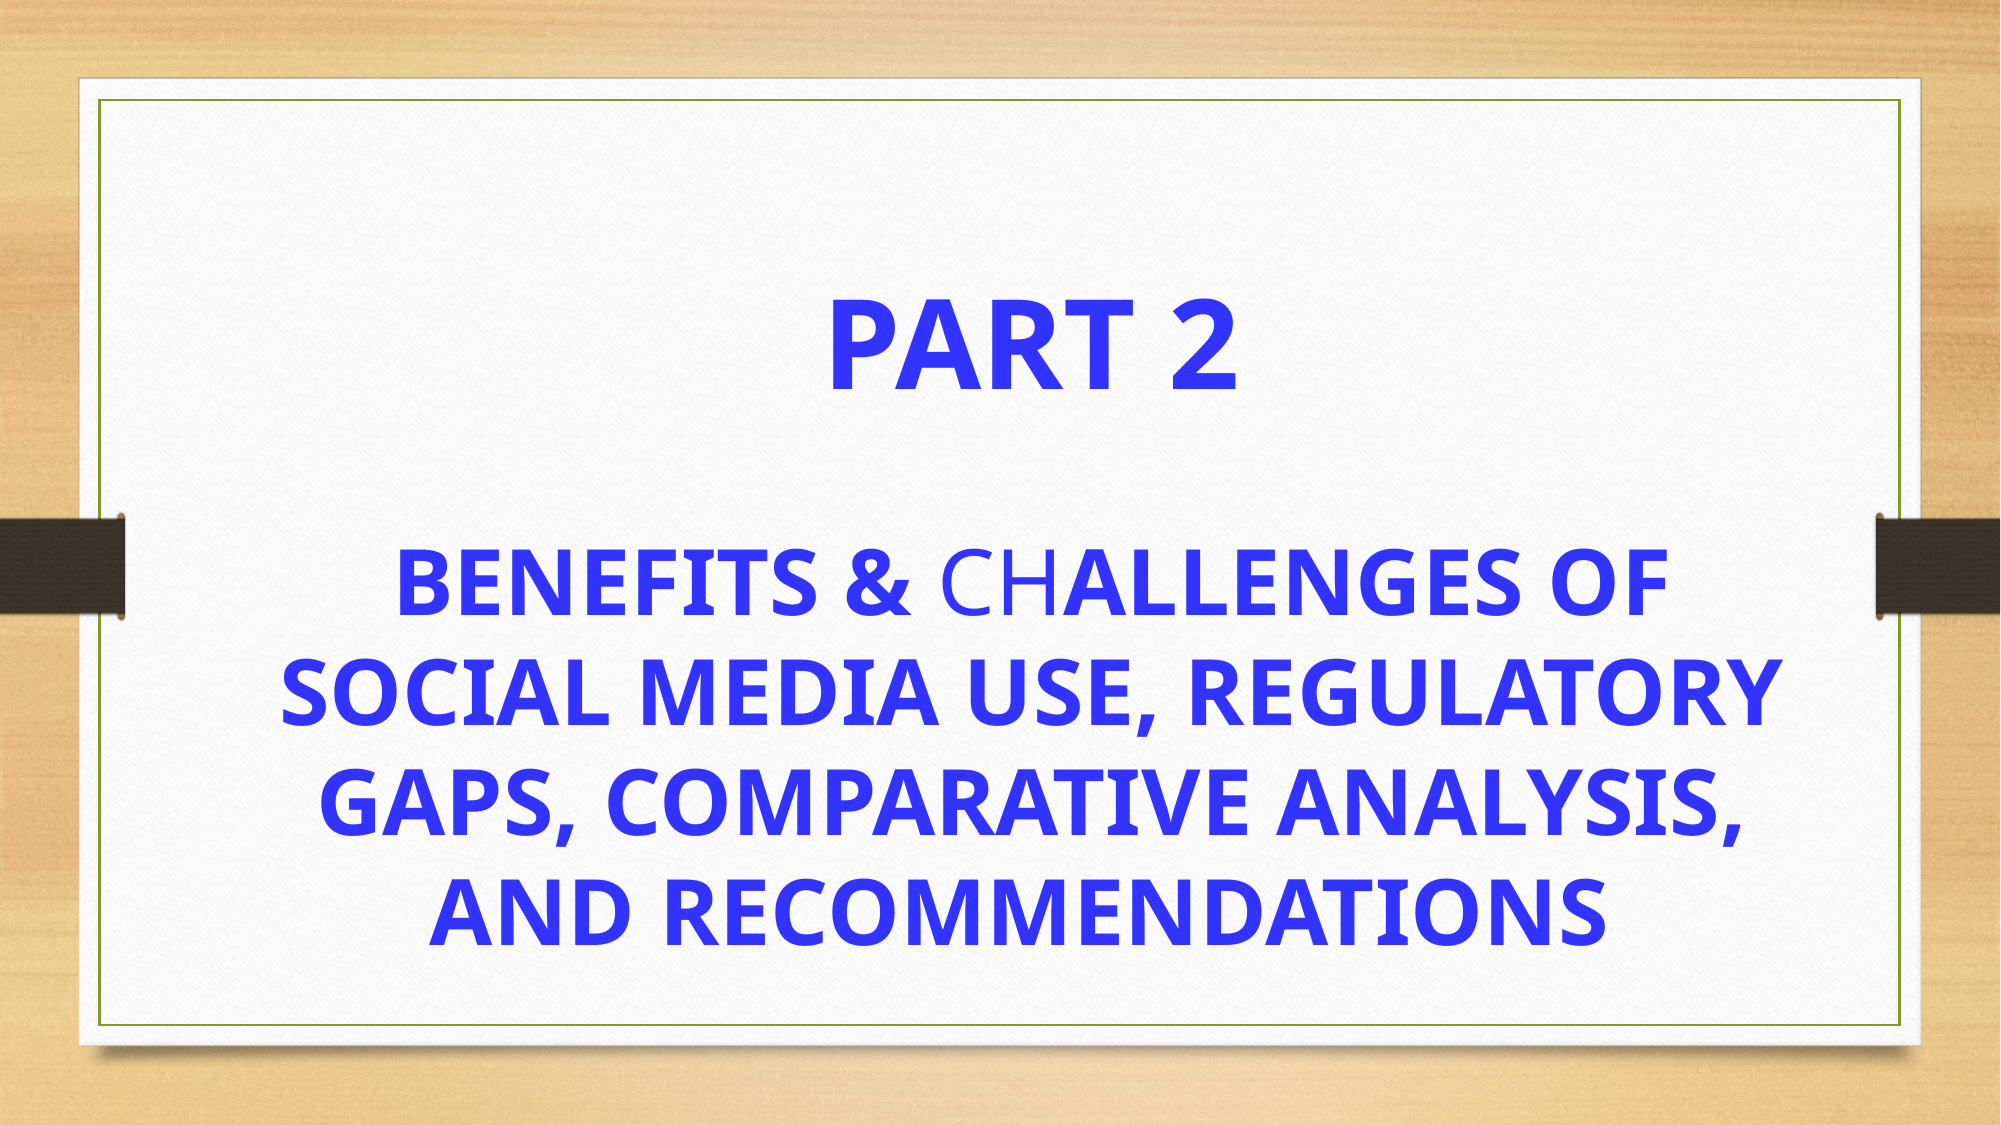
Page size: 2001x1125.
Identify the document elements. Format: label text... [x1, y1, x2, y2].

text_box PART 2 BENEFITS & CHALLENGES OF SOCIAL MEDIA USE, REGULATORY GAPS, COMPARATIVE ANALYSIS, AND RECOMMENDATIONS [214, 256, 1850, 972]
picture [0, 0, 2001, 1125]
